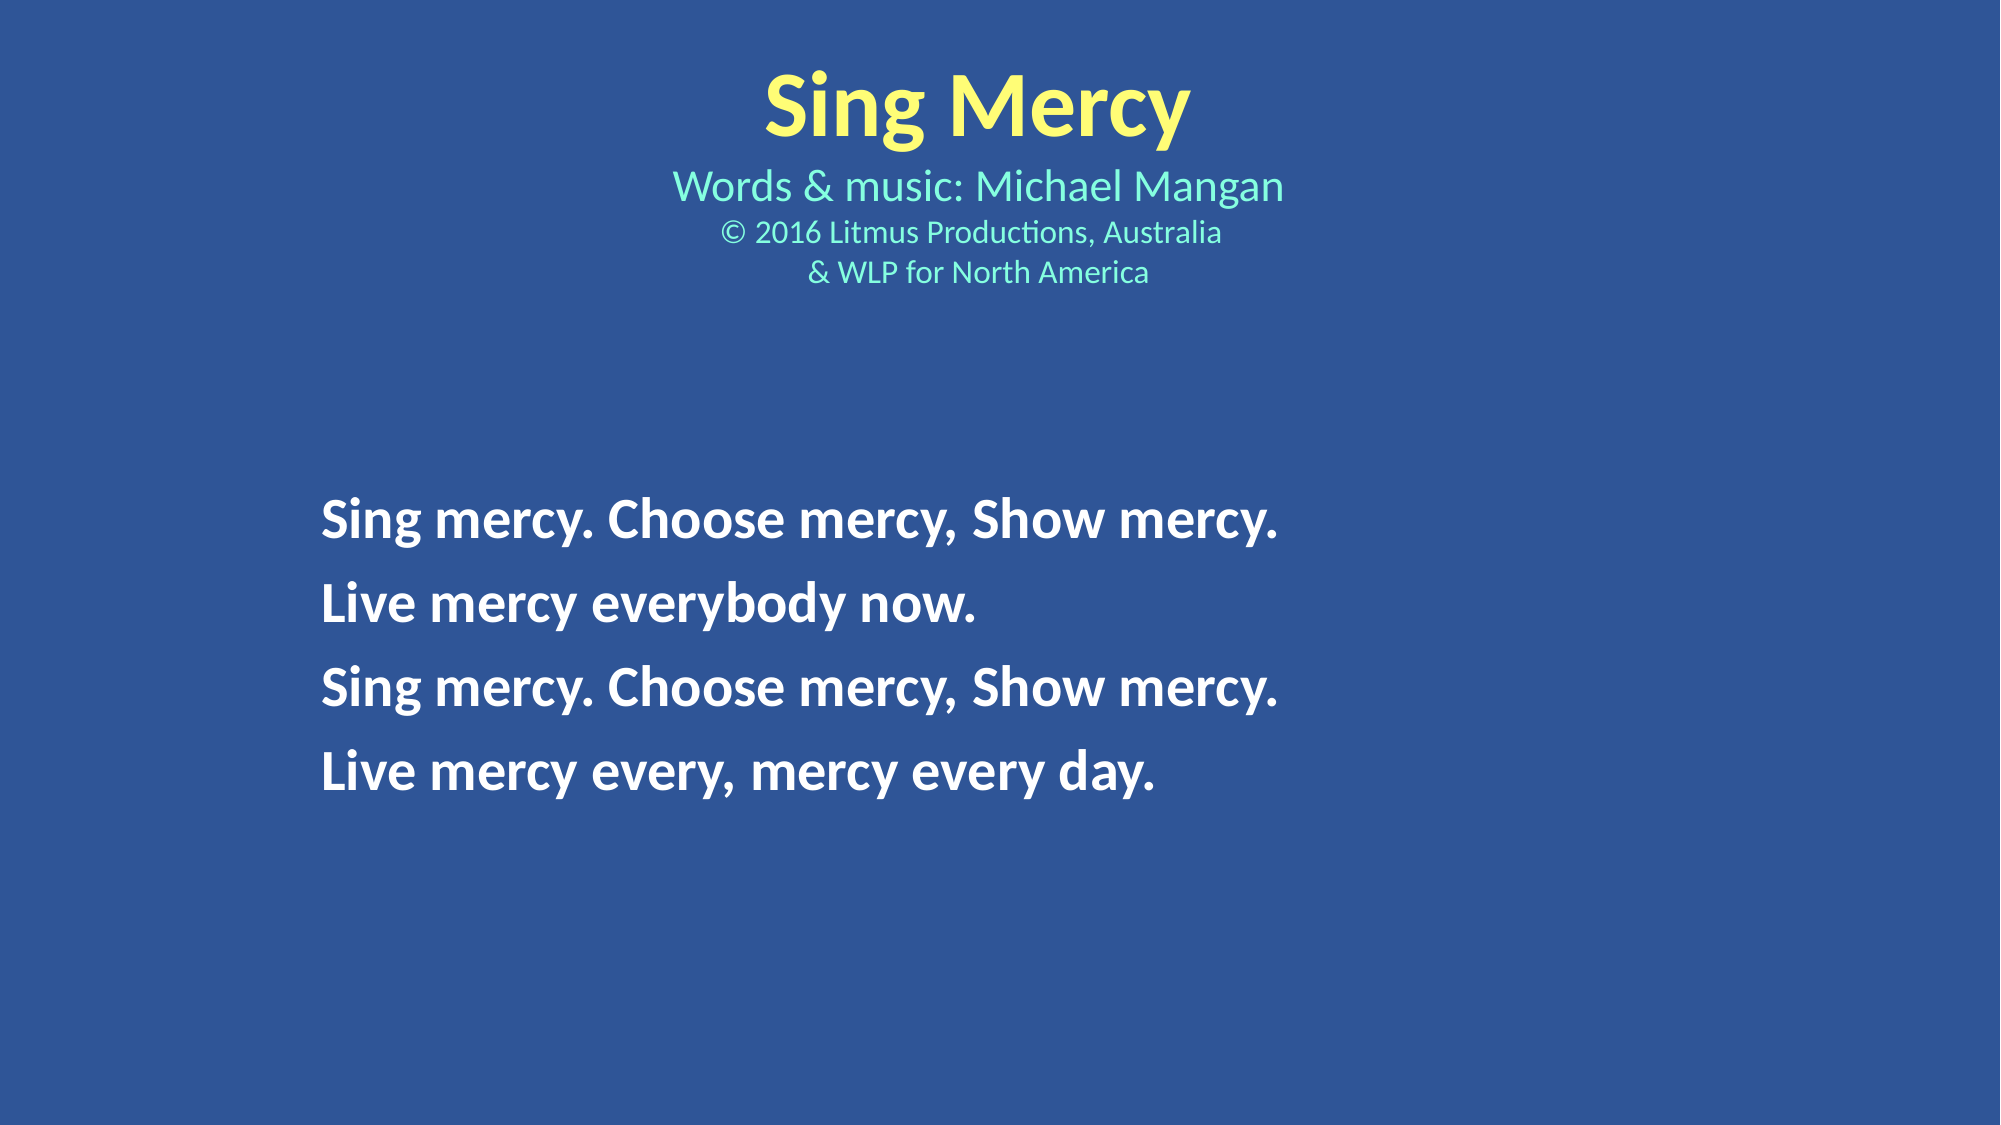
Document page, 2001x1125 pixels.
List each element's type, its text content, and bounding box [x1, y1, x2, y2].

text_box Sing Mercy Words & music: Michael Mangan © 2016 Litmus Productions, Australia & WLP for North America [291, 7, 1667, 327]
list Sing mercy. Choose mercy, Show mercy. Live mercy everybody now. Sing mercy. Choose mercy, Show mercy. Live mercy every, mercy every day. [306, 481, 1694, 836]
